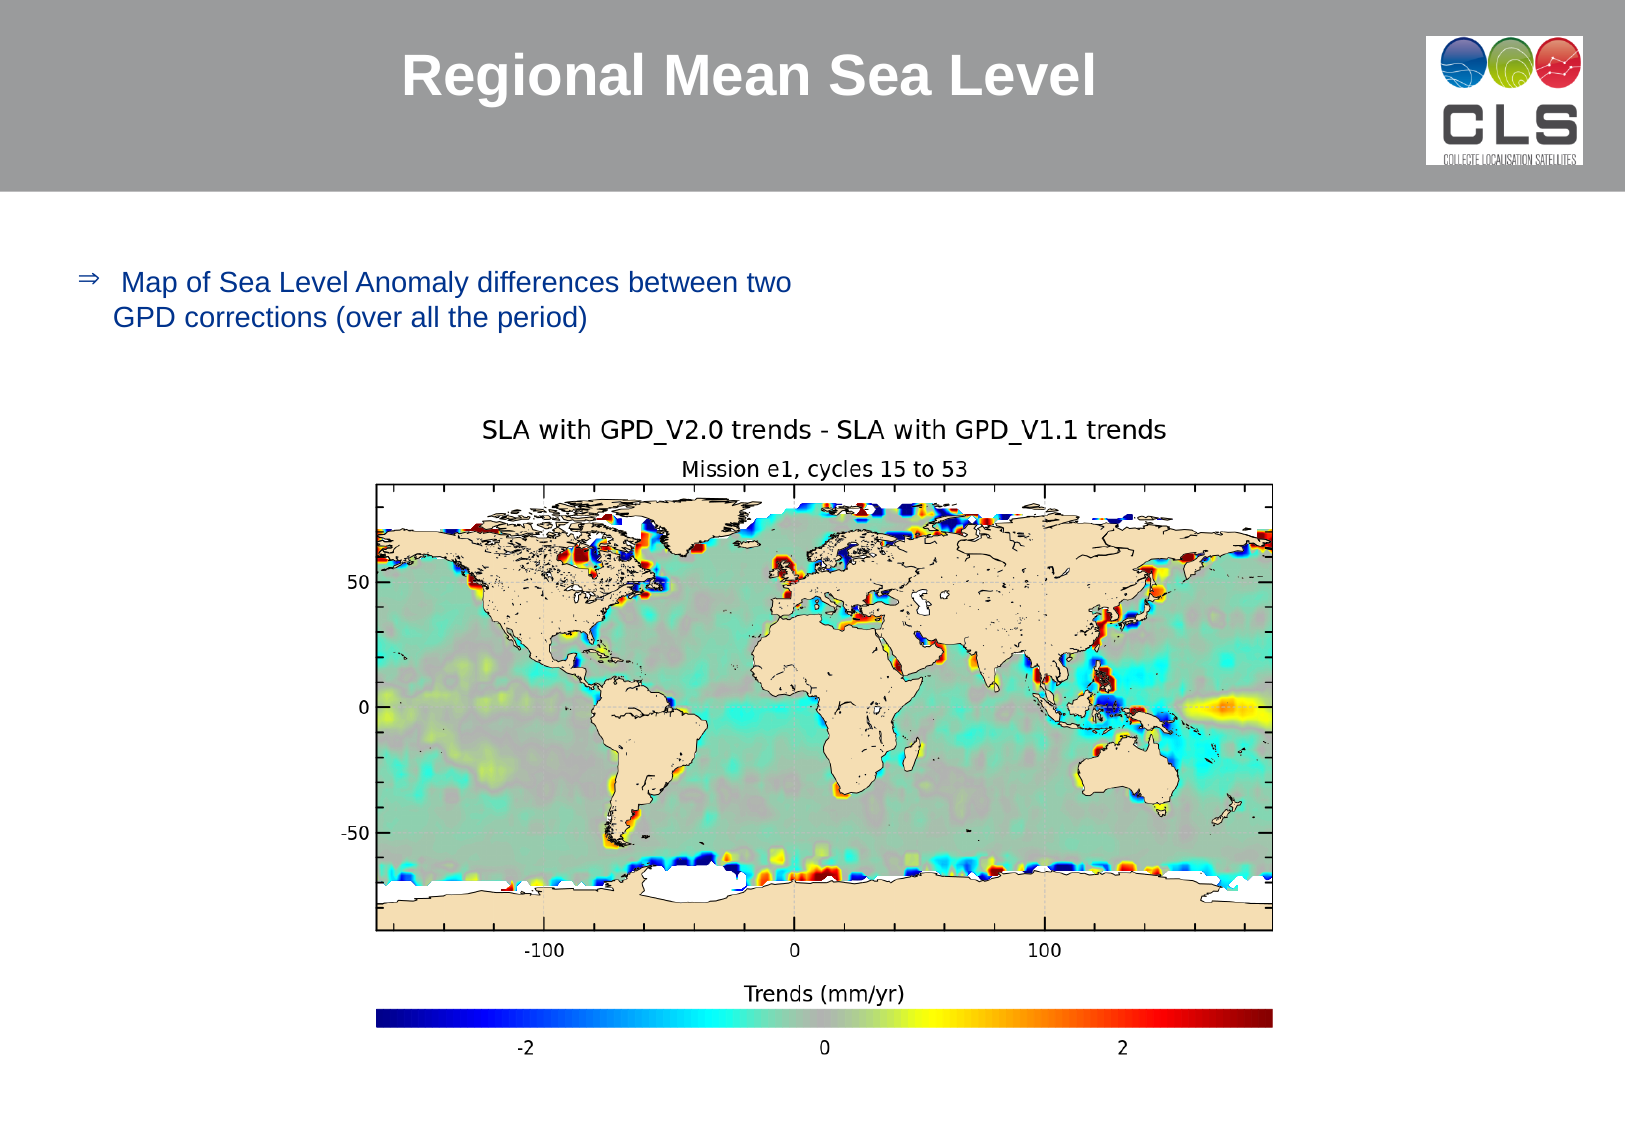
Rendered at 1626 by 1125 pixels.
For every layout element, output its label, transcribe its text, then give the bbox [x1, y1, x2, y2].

text_box Map of Sea Level Anomaly differences between two GPD corrections (over all the period) [62, 220, 841, 376]
picture [265, 387, 1325, 1092]
text_box Regional Mean Sea Level [386, 40, 1162, 119]
picture [1426, 36, 1583, 165]
